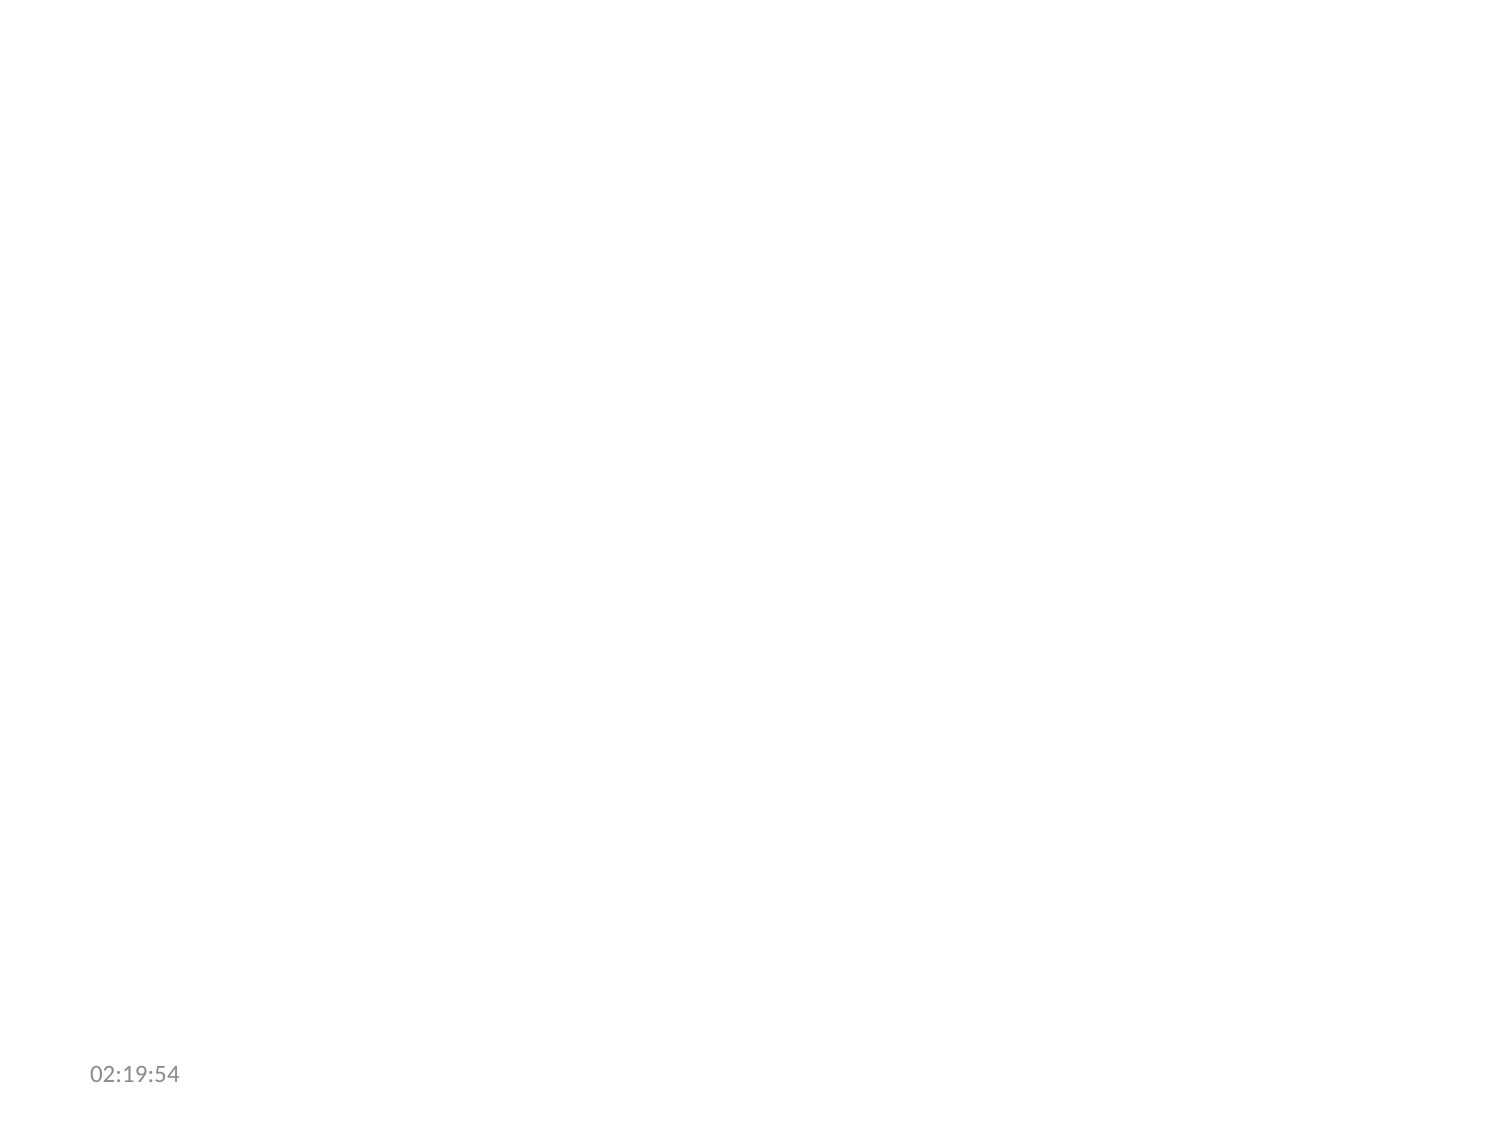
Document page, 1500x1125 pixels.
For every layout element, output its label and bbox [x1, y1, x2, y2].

slide_number [75, 1042, 425, 1103]
